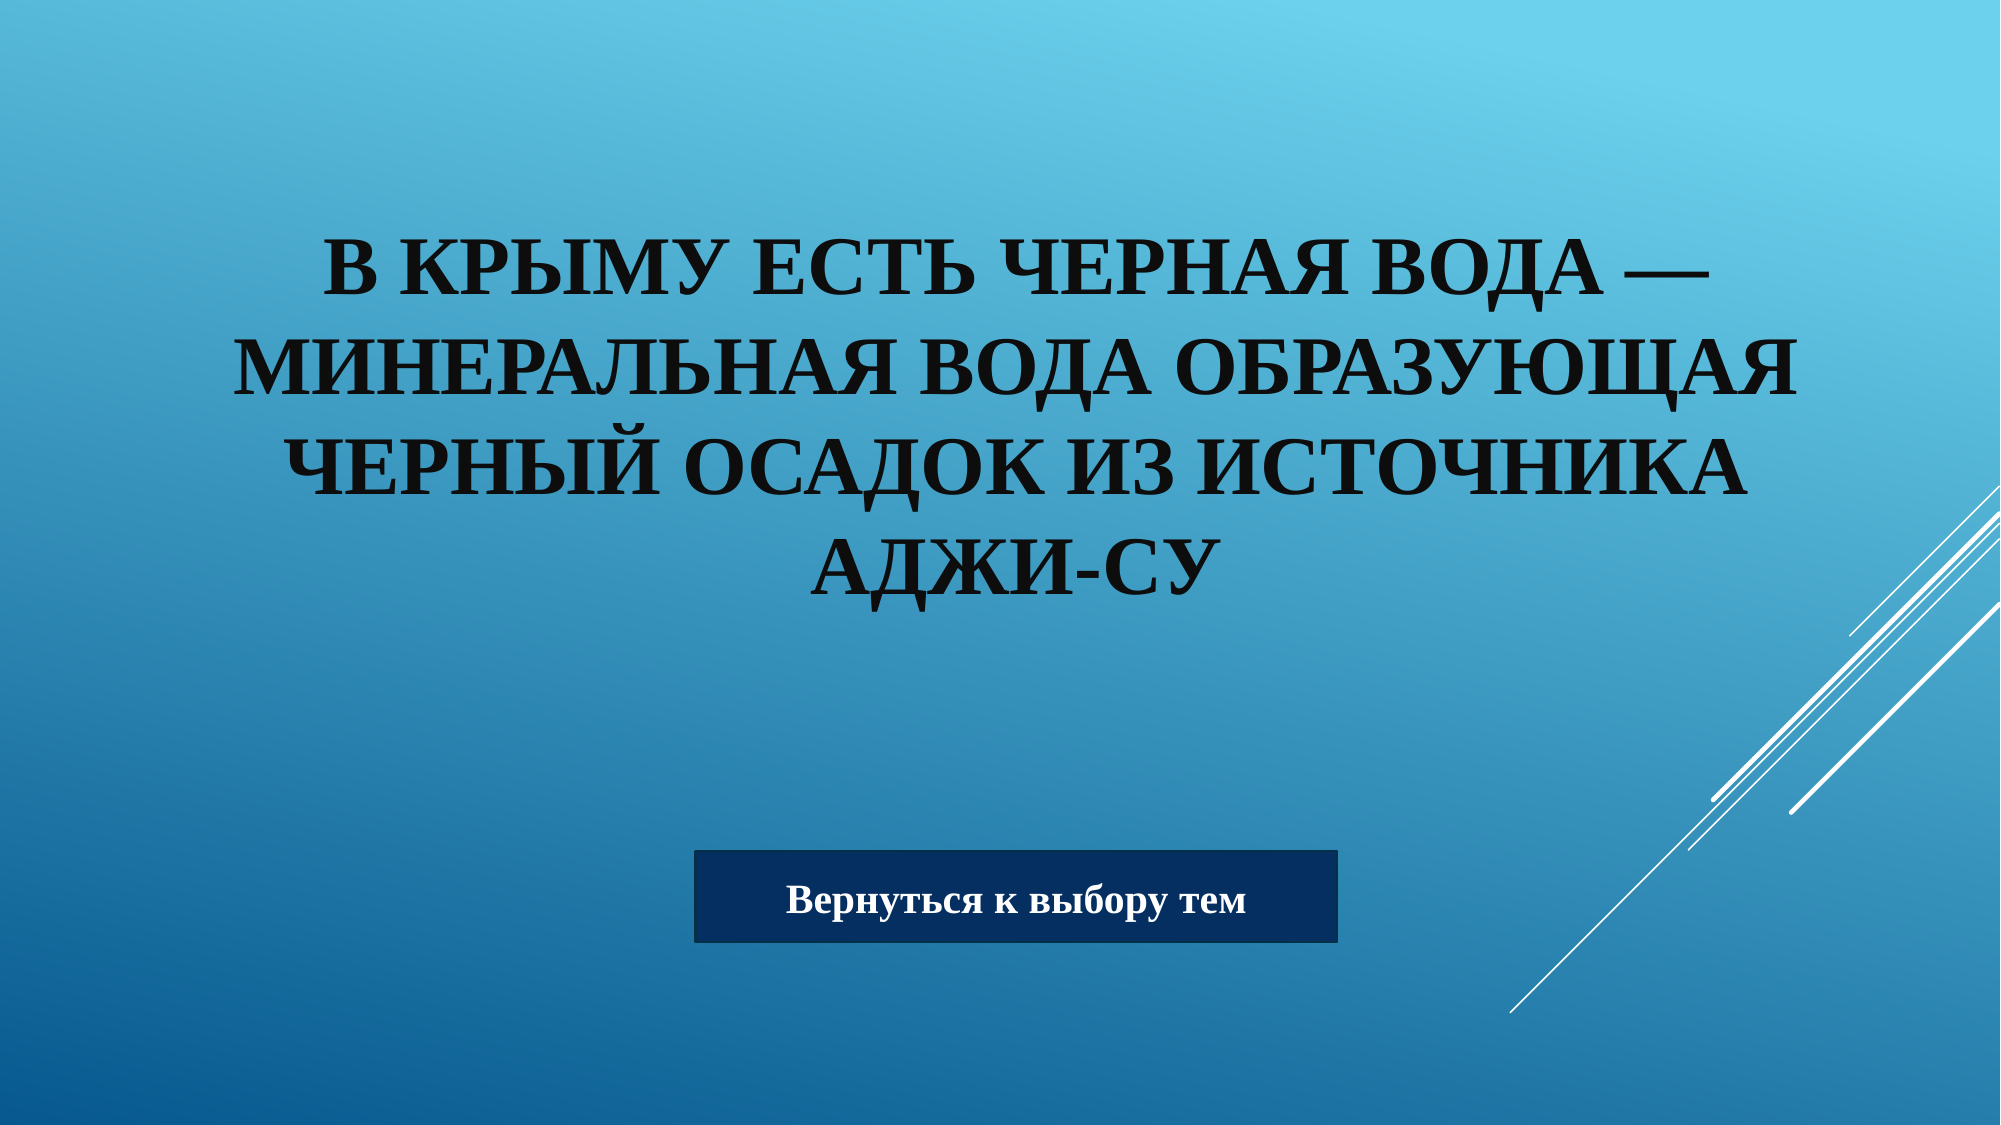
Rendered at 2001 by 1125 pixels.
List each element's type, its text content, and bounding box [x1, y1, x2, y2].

title В Крыму есть черная вода — минеральная вода образующая черный осадок из источника Аджи-Су [183, 170, 1850, 752]
